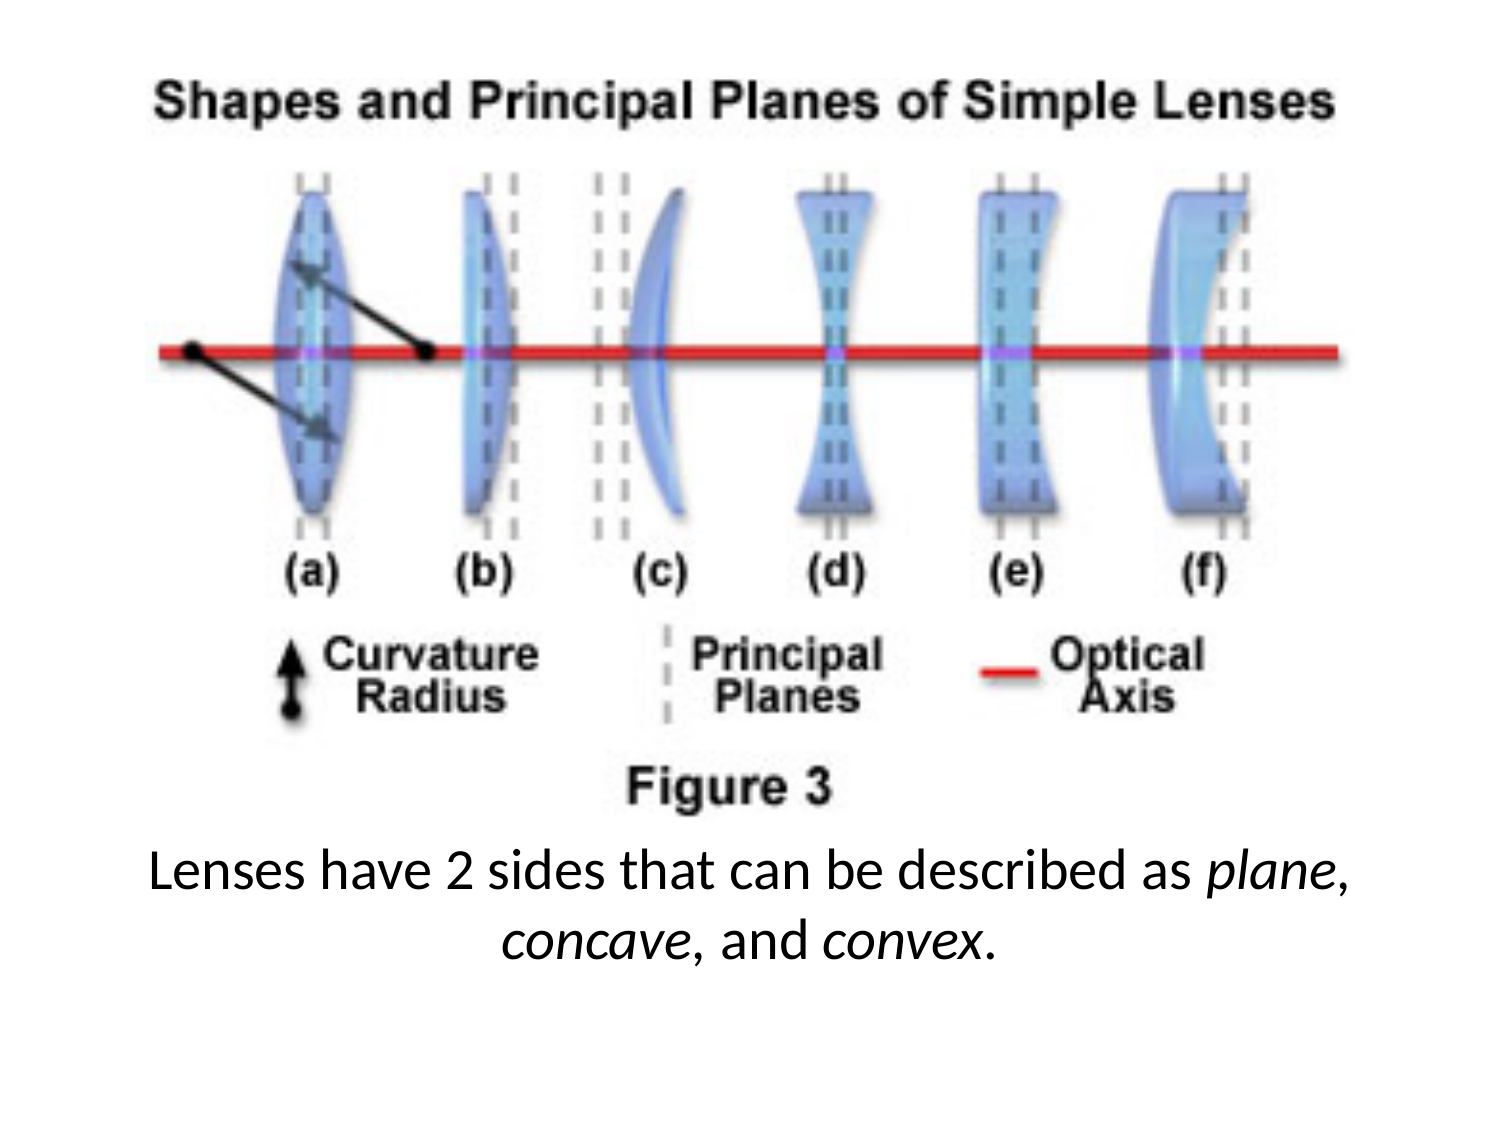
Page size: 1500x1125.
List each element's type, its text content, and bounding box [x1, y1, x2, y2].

title Lenses have 2 sides that can be described as plane, concave, and convex. [75, 828, 1425, 1012]
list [74, 77, 1426, 821]
